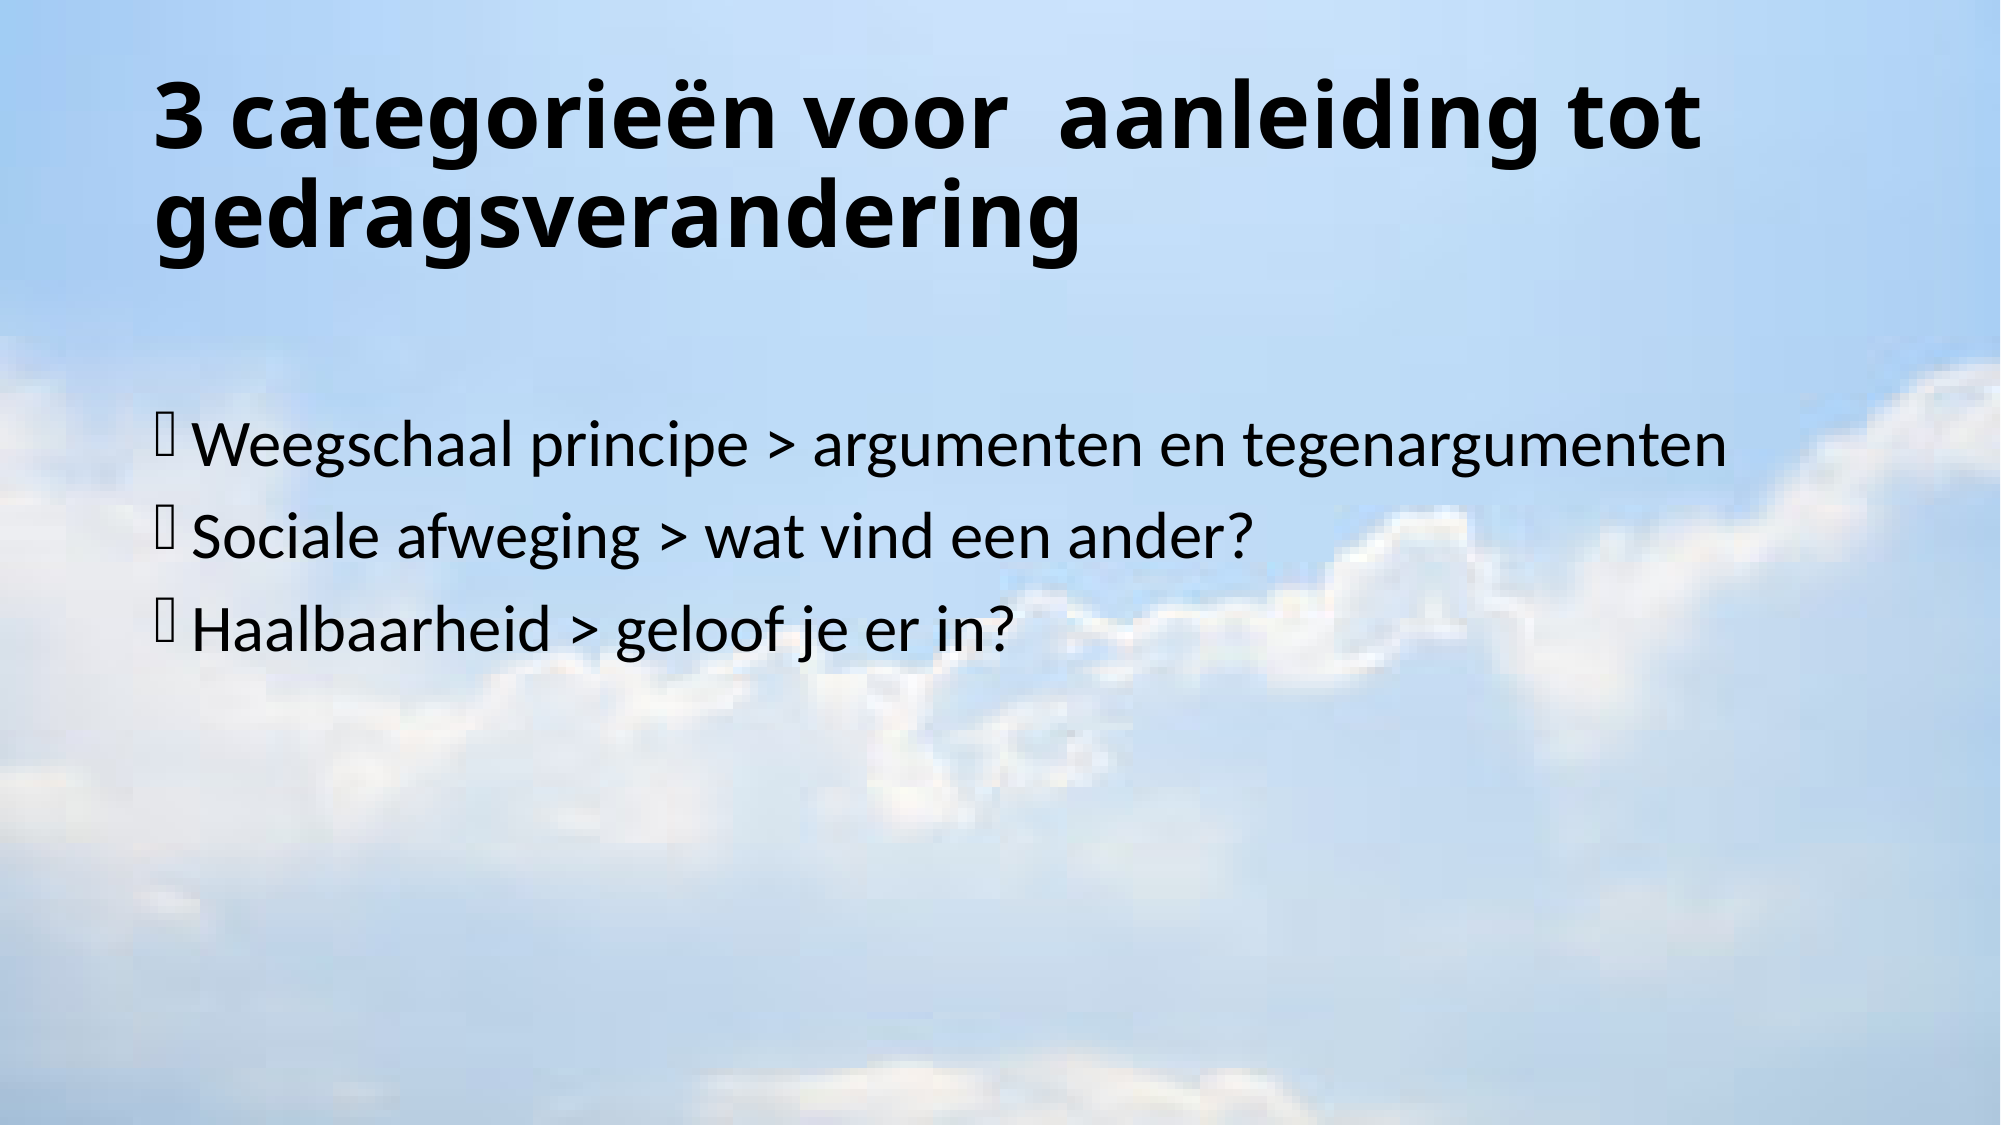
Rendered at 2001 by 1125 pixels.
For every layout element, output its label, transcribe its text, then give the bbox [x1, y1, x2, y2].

picture [0, 0, 2001, 1125]
title 3 categorieën voor aanleiding tot gedragsverandering [138, 60, 1864, 278]
list Weegschaal principe > argumenten en tegenargumenten Sociale afweging > wat vind een ander? Haalbaarheid > geloof je er in? [138, 299, 1864, 1014]
